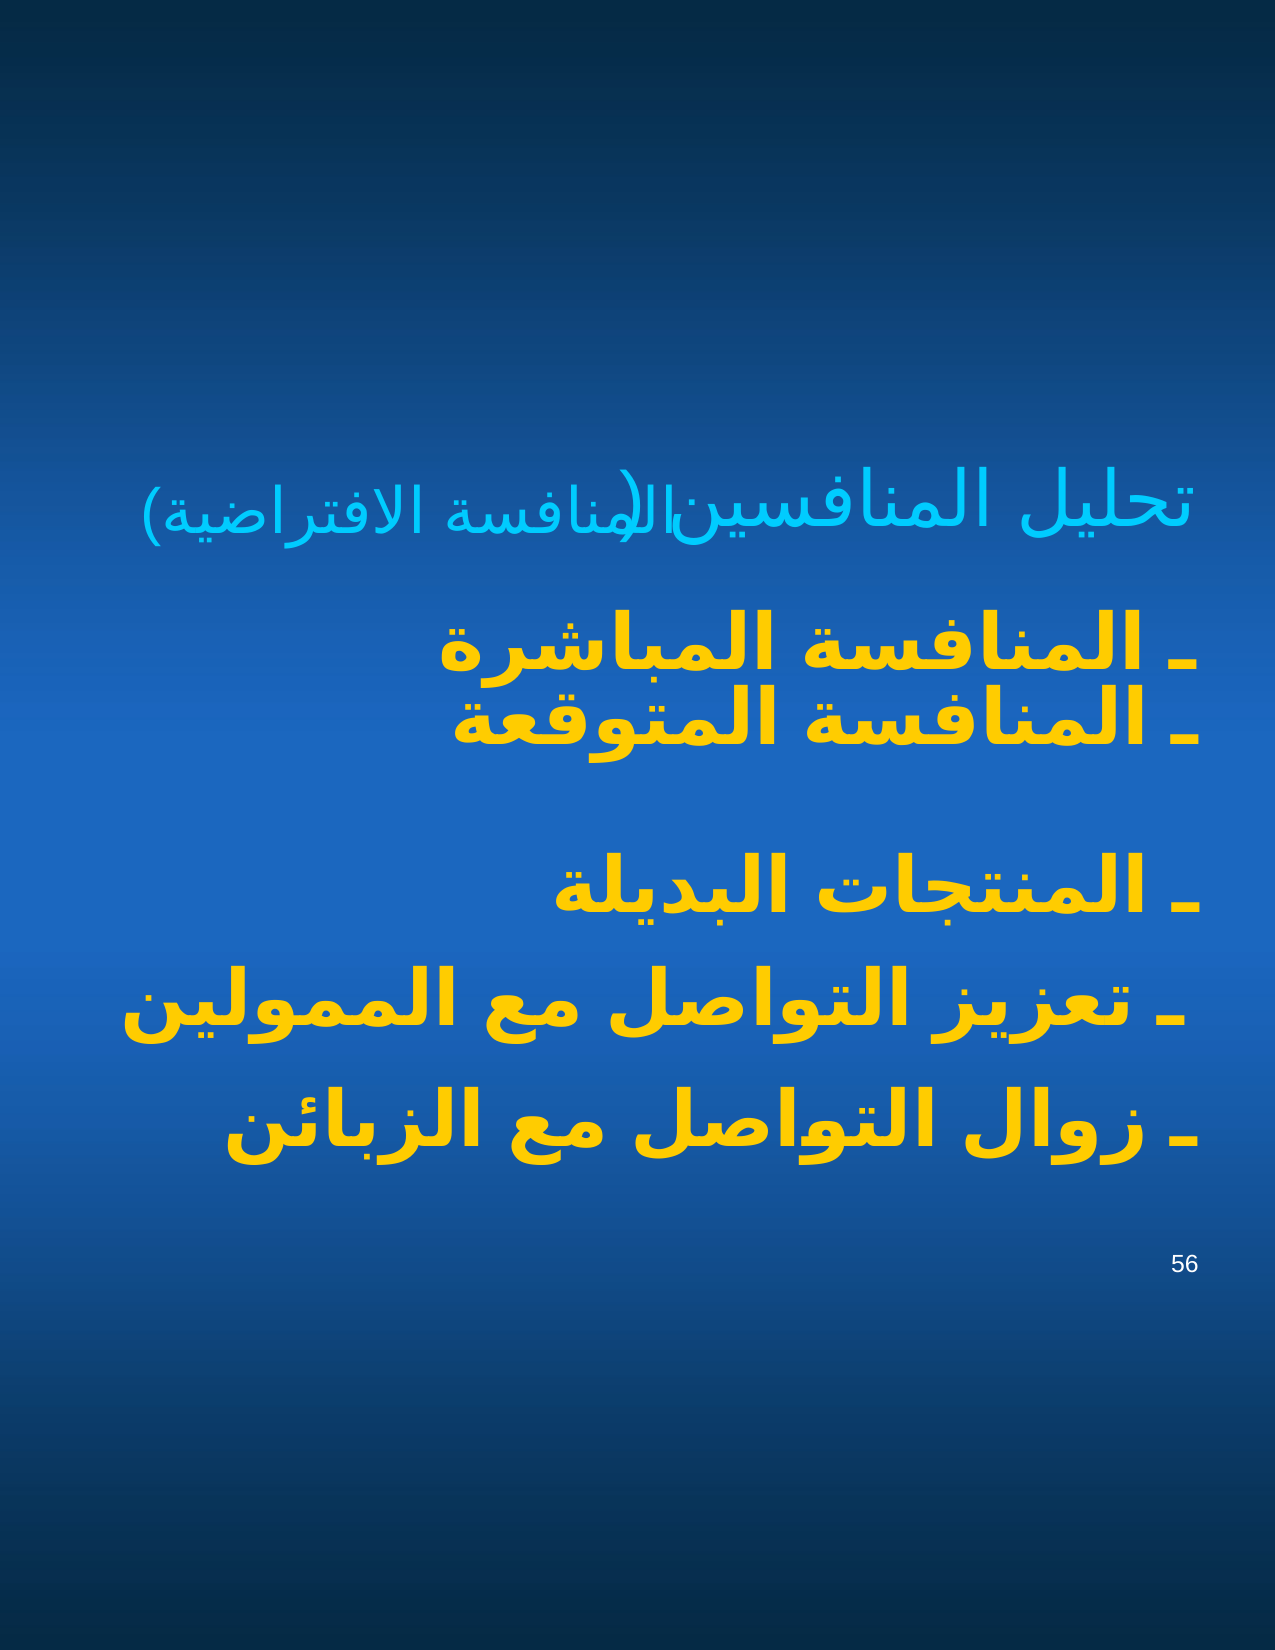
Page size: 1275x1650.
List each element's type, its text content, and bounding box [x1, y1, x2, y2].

text_box ـ زوال التواصل مع الزبائن [62, 1066, 1210, 1258]
text_box ـ المنافسة المتوقعة [63, 664, 1212, 832]
text_box ـ المنتجات البديلة [63, 832, 1212, 1024]
text_box المنافسة الافتراضية) [0, 412, 691, 605]
text_box ـ تعزيز التواصل مع الممولين [92, 945, 1240, 1137]
text_box ـ المنافسة المباشرة [63, 583, 1212, 664]
text_box 56 [913, 1217, 1212, 1284]
picture [0, 0, 1275, 1650]
text_box تحليل المنافسين ( [63, 399, 1212, 583]
